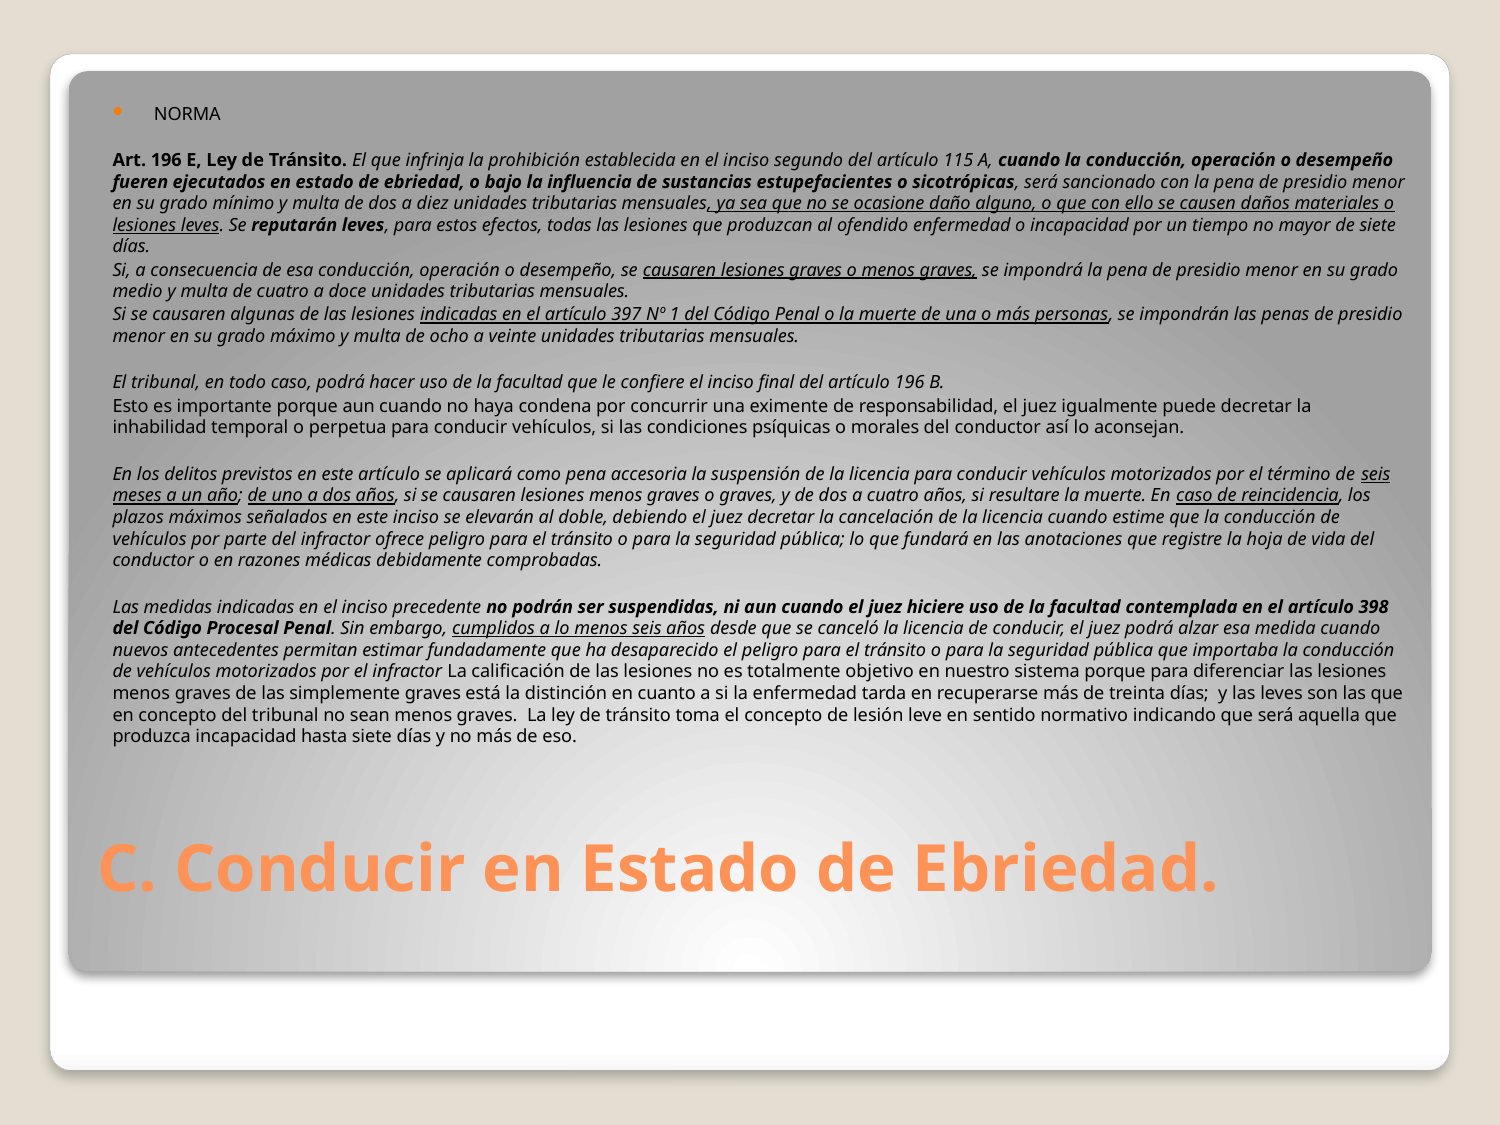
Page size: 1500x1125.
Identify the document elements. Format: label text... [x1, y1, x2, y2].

title C. Conducir en Estado de Ebriedad. [82, 817, 1425, 990]
list NORMA Art. 196 E, Ley de Tránsito. El que infrinja la prohibición establecida en el inciso segundo del artículo 115 A, cuando la conducción, operación o desempeño fueren ejecutados en estado de ebriedad, o bajo la influencia de sustancias estupefacientes o sicotrópicas, será sancionado con la pena de presidio menor en su grado mínimo y multa de dos a diez unidades tributarias mensuales, ya sea que no se ocasione daño alguno, o que con ello se causen daños materiales o lesiones leves. Se reputarán leves, para estos efectos, todas las lesiones que produzcan al ofendido enfermedad o incapacidad por un tiempo no mayor de siete días. Si, a consecuencia de esa conducción, operación o desempeño, se causaren lesiones graves o menos graves, se impondrá la pena de presidio menor en su grado medio y multa de cuatro a doce unidades tributarias mensuales. Si se causaren algunas de las lesiones indicadas en el artículo 397 Nº 1 del Código Penal o la muerte de una o más personas, se impondrán las penas de presidio menor en su grado máximo y multa de ocho a veinte unidades tributarias mensuales. El tribunal, en todo caso, podrá hacer uso de la facultad que le confiere el inciso final del artículo 196 B. Esto es importante porque aun cuando no haya condena por concurrir una eximente de responsabilidad, el juez igualmente puede decretar la inhabilidad temporal o perpetua para conducir vehículos, si las condiciones psíquicas o morales del conductor así lo aconsejan. En los delitos previstos en este artículo se aplicará como pena accesoria la suspensión de la licencia para conducir vehículos motorizados por el término de seis meses a un año; de uno a dos años, si se causaren lesiones menos graves o graves, y de dos a cuatro años, si resultare la muerte. En caso de reincidencia, los plazos máximos señalados en este inciso se elevarán al doble, debiendo el juez decretar la cancelación de la licencia cuando estime que la conducción de vehículos por parte del infractor ofrece peligro para el tránsito o para la seguridad pública; lo que fundará en las anotaciones que registre la hoja de vida del conductor o en razones médicas debidamente comprobadas. Las medidas indicadas en el inciso precedente no podrán ser suspendidas, ni aun cuando el juez hiciere uso de la facultad contemplada en el artículo 398 del Código Procesal Penal. Sin embargo, cumplidos a lo menos seis años desde que se canceló la licencia de conducir, el juez podrá alzar esa medida cuando nuevos antecedentes permitan estimar fundadamente que ha desaparecido el peligro para el tránsito o para la seguridad pública que importaba la conducción de vehículos motorizados por el infractor La calificación de las lesiones no es totalmente objetivo en nuestro sistema porque para diferenciar las lesiones menos graves de las simplemente graves está la distinción en cuanto a si la enfermedad tarda en recuperarse más de treinta días; y las leves son las que en concepto del tribunal no sean menos graves. La ley de tránsito toma el concepto de lesión leve en sentido normativo indicando que será aquella que produzca incapacidad hasta siete días y no más de eso. [82, 86, 1425, 774]
